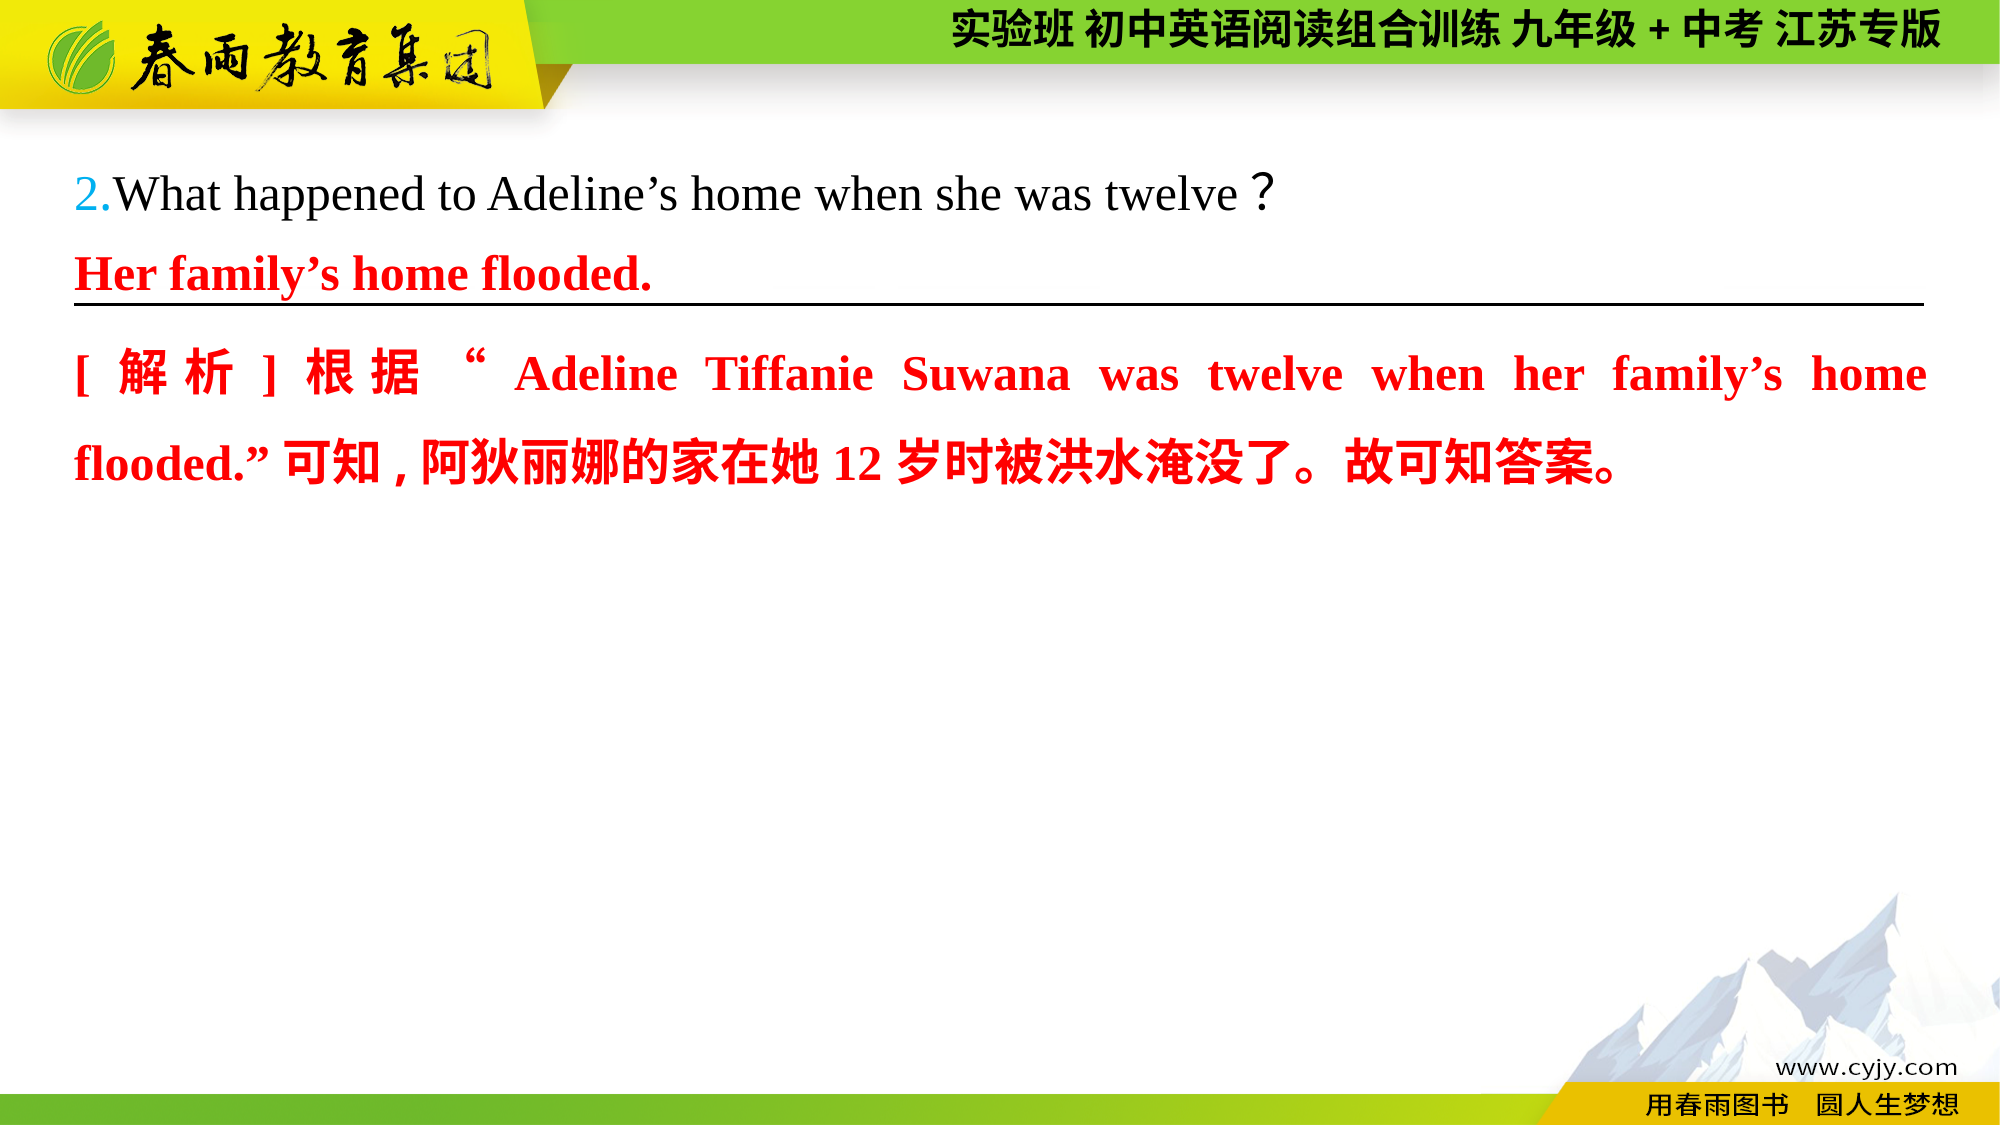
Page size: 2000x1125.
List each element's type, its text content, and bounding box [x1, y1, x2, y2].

list 2.What happened to Adeline’s home when she was twelve？ ———————— —— ———— ———— [59, 122, 1944, 203]
text_box Her family’s home flooded. [59, 203, 1944, 302]
picture [0, 0, 2000, 1125]
text_box [解析]根据“Adeline Tiffanie Suwana was twelve when her family’s home flooded.”可知,阿狄丽娜的家在她12岁时被洪水淹没了。故可知答案。 [59, 302, 1944, 498]
